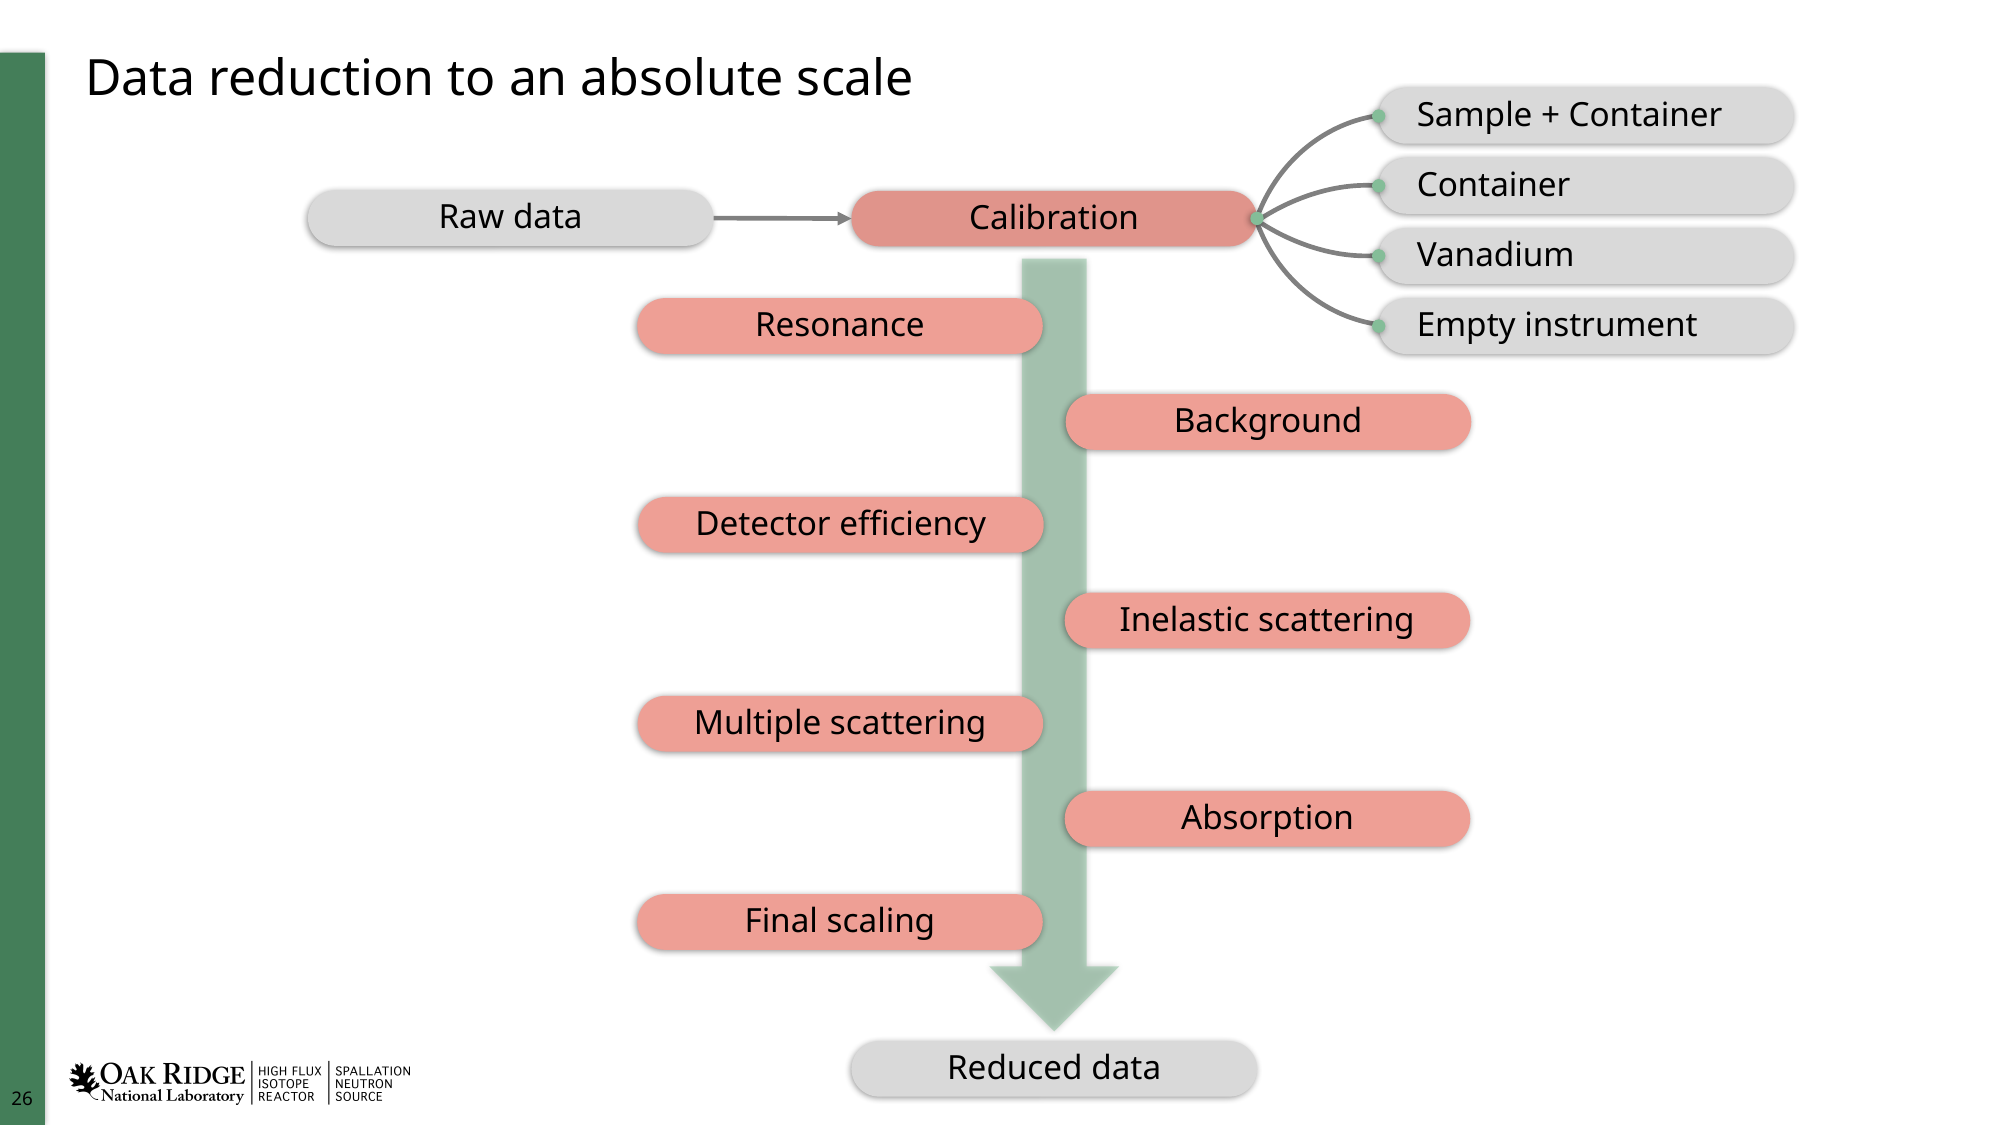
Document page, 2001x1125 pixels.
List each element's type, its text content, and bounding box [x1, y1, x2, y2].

text_box [1371, 179, 1378, 193]
text_box Final scaling [637, 894, 1043, 950]
text_box [1250, 211, 1264, 226]
text_box [1371, 109, 1378, 123]
text_box [1260, 228, 1311, 298]
text_box [1312, 129, 1324, 141]
text_box [1266, 221, 1367, 312]
text_box [989, 258, 1120, 1032]
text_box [1378, 87, 1794, 355]
text_box Background [1065, 394, 1472, 450]
text_box Inelastic scattering [1064, 592, 1471, 649]
text_box Absorption [1064, 790, 1471, 847]
text_box Raw data [307, 190, 714, 246]
text_box [1371, 319, 1378, 333]
text_box [1325, 261, 1378, 324]
text_box [1371, 249, 1378, 263]
text_box Detector efficiency [638, 496, 1044, 553]
text_box Resonance [637, 298, 1043, 354]
text_box Reduced data [851, 1041, 1258, 1097]
picture [66, 1058, 413, 1108]
text_box Multiple scattering [637, 695, 1044, 752]
text_box Calibration [851, 190, 1255, 247]
title Data reduction to an absolute scale [70, 44, 1000, 115]
text_box [1260, 117, 1378, 257]
